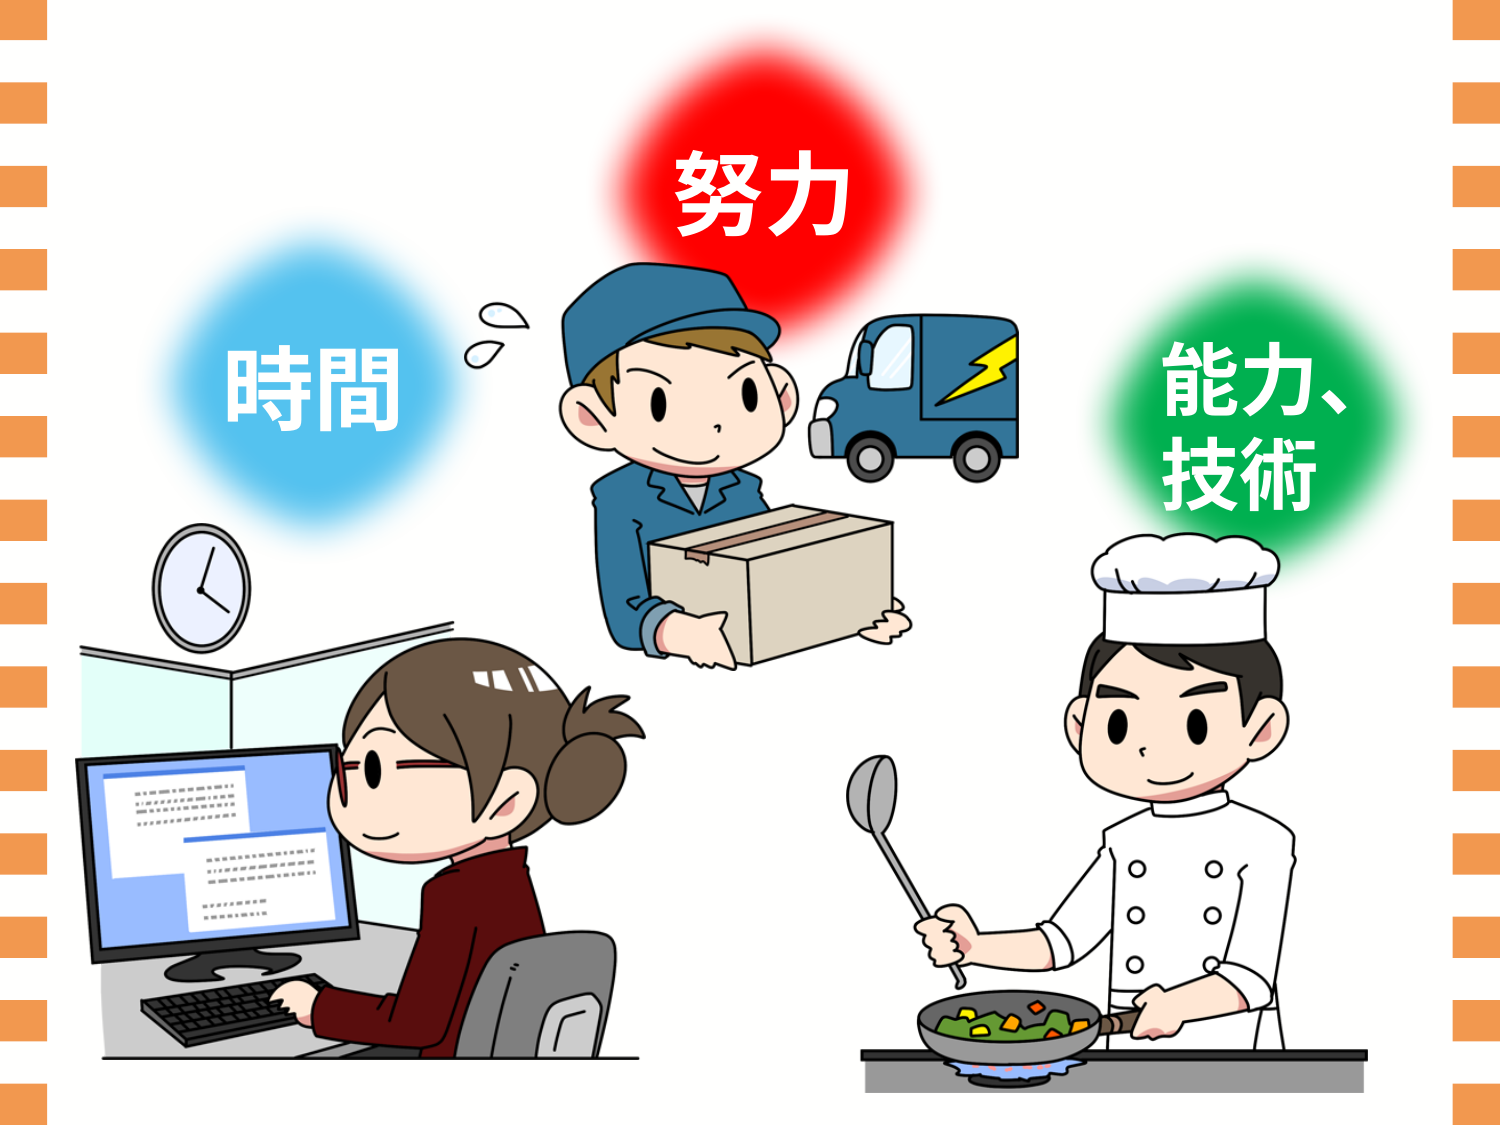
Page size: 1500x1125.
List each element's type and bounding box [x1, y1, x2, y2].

text_box [846, 233, 1442, 1093]
text_box [75, 196, 646, 1060]
text_box [464, 4, 1019, 671]
